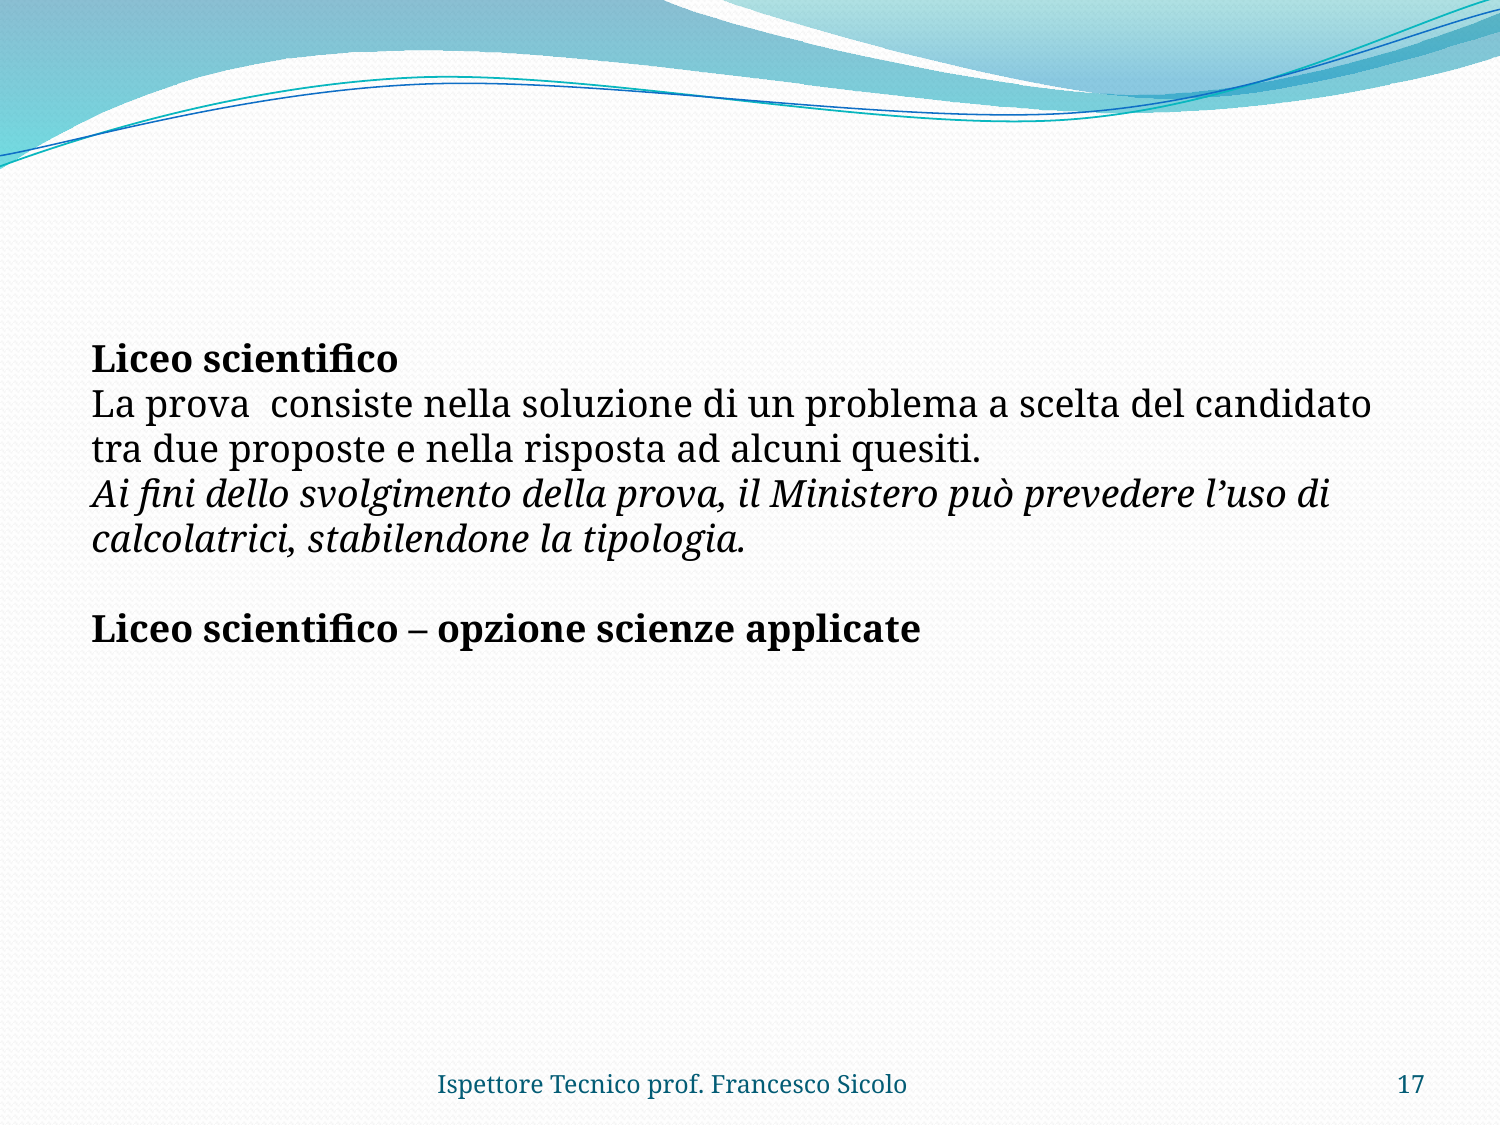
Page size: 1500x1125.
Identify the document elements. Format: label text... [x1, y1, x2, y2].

slide_number 17 [1299, 1042, 1425, 1103]
footer Ispettore Tecnico prof. Francesco Sicolo [437, 1042, 988, 1103]
text_box Liceo scientifico La prova consiste nella soluzione di un problema a scelta del candidato tra due proposte e nella risposta ad alcuni quesiti. Ai fini dello svolgimento della prova, il Ministero può prevedere l’uso di calcolatrici, stabilendone la tipologia. Liceo scientifico – opzione scienze applicate [76, 327, 1436, 658]
